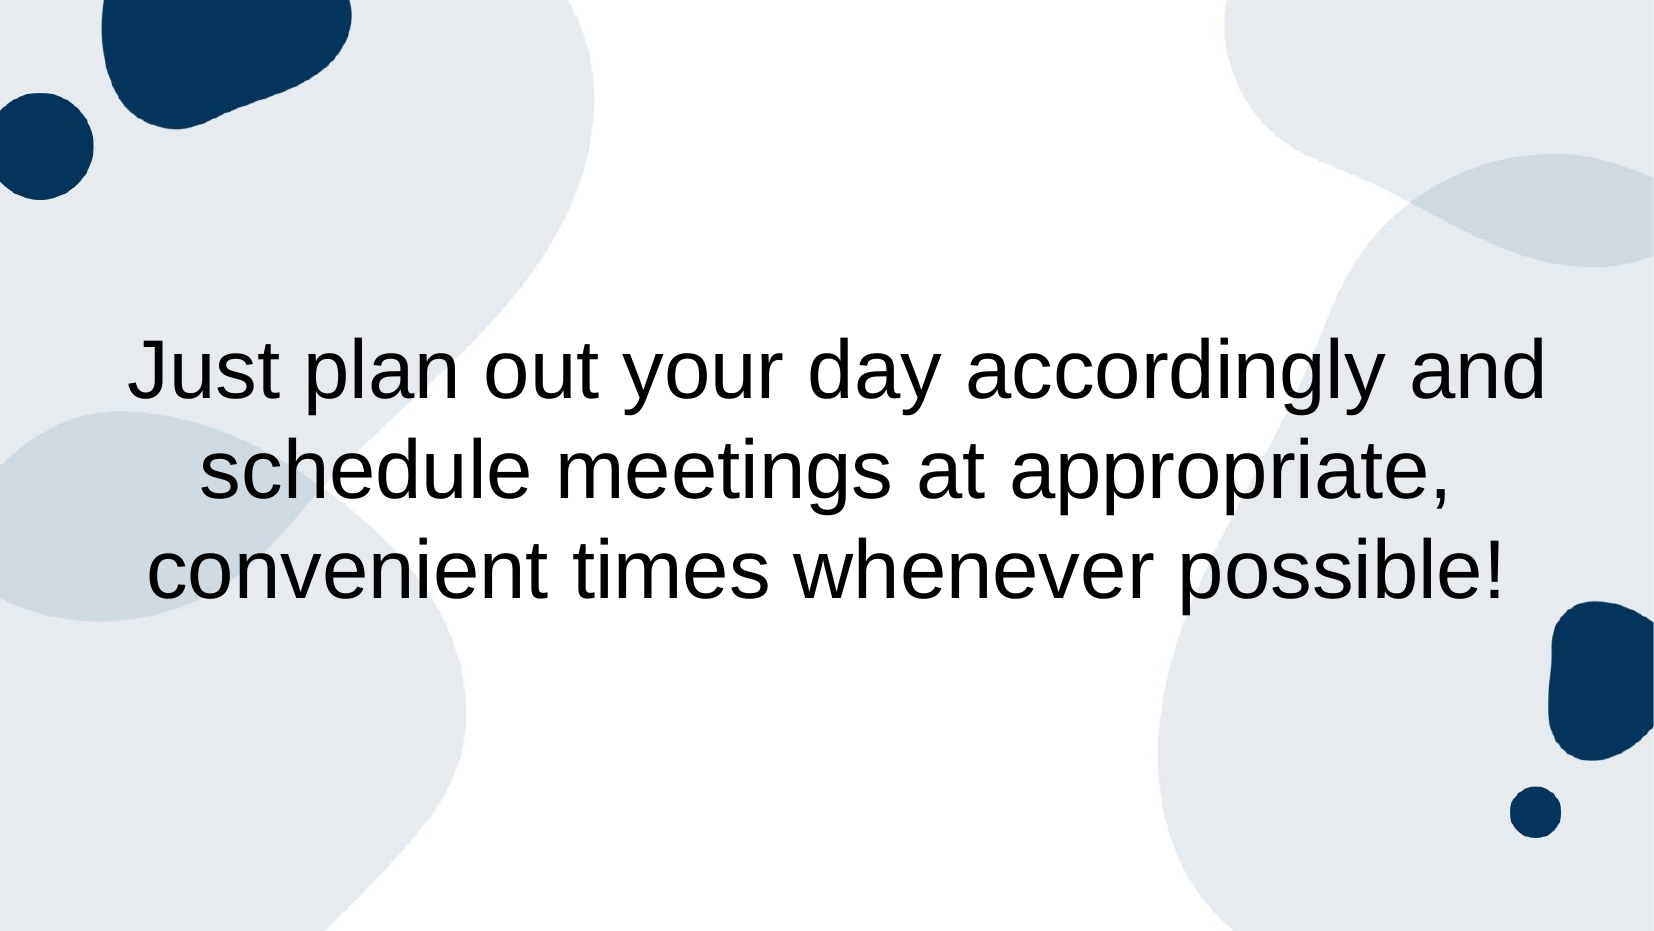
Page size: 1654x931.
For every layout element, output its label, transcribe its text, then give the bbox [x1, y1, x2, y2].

picture [0, 0, 1654, 931]
subtitle Just plan out your day accordingly and schedule meetings at appropriate, convenient times whenever possible! [82, 105, 1571, 825]
